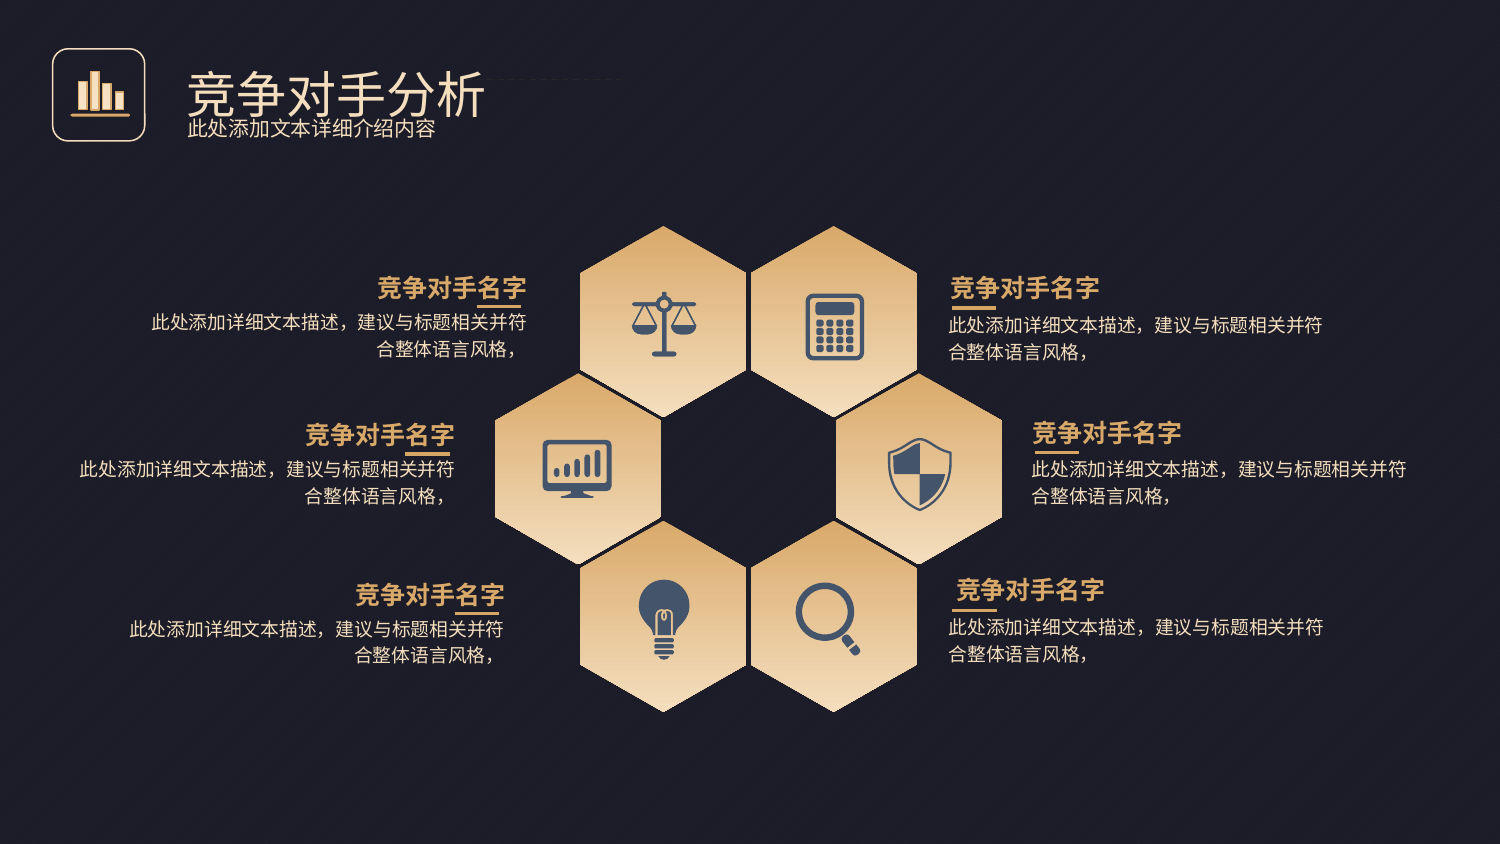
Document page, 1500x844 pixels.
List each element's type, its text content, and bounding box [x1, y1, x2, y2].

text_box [750, 520, 917, 713]
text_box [835, 373, 1003, 565]
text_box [125, 259, 544, 366]
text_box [933, 561, 1346, 672]
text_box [103, 566, 522, 673]
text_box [580, 225, 747, 418]
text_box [933, 259, 1346, 370]
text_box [1016, 403, 1429, 514]
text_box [52, 48, 145, 142]
text_box 竞争对手分析 [171, 43, 526, 131]
text_box 此处添加文本详细介绍内容 [172, 103, 457, 146]
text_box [53, 406, 472, 514]
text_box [580, 520, 747, 713]
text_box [750, 225, 917, 418]
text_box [494, 373, 662, 565]
